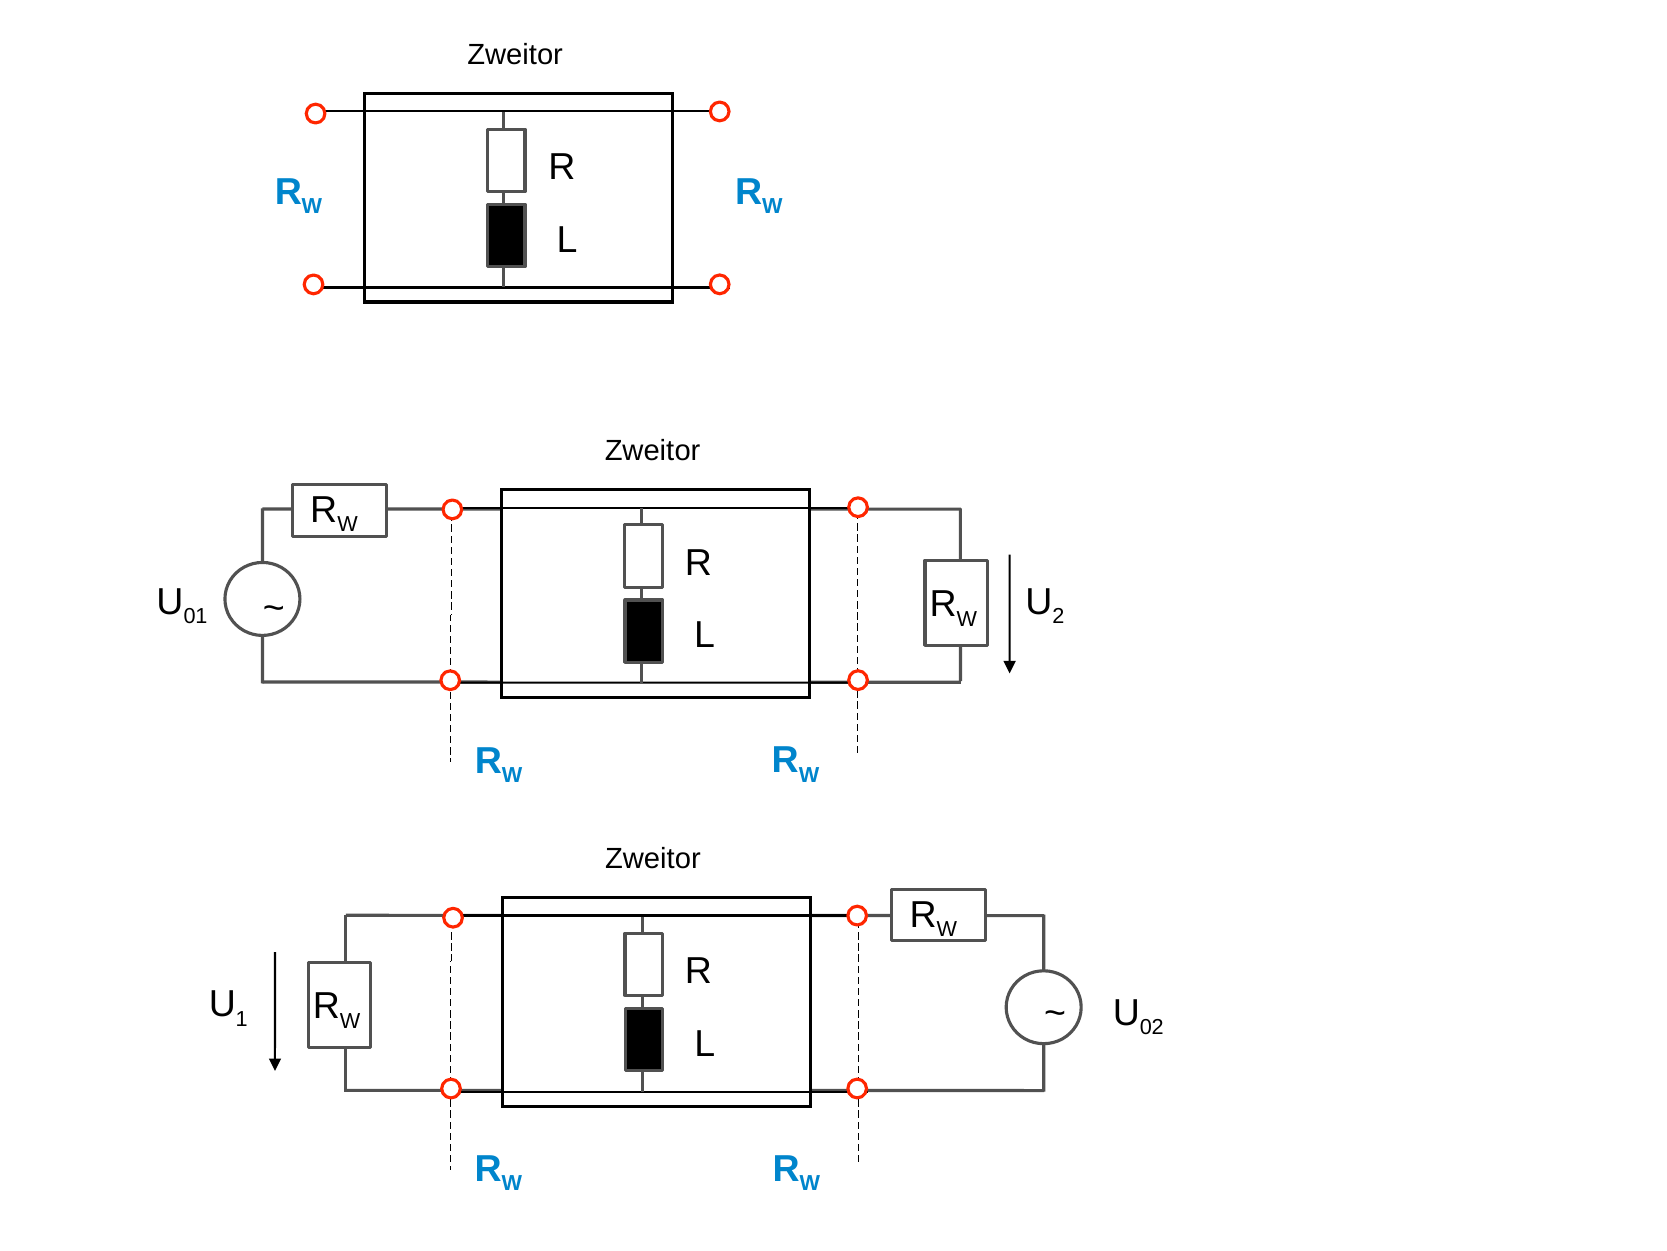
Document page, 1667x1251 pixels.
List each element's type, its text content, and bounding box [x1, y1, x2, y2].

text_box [297, 962, 394, 1049]
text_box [303, 28, 731, 303]
text_box ~ [247, 574, 296, 637]
text_box [642, 508, 810, 682]
text_box U2 [1019, 568, 1096, 640]
text_box L [679, 602, 732, 664]
text_box RW [459, 1135, 538, 1204]
text_box [501, 683, 810, 698]
text_box [1077, 990, 1082, 1024]
text_box RW [757, 1135, 836, 1204]
text_box R [669, 529, 722, 591]
text_box [625, 933, 663, 996]
text_box [625, 1008, 663, 1071]
text_box [663, 966, 670, 988]
text_box [440, 670, 460, 690]
text_box [848, 670, 868, 690]
text_box [624, 524, 663, 588]
text_box [1003, 652, 1016, 674]
text_box [1006, 970, 1068, 1044]
text_box R [670, 937, 723, 1000]
text_box [501, 508, 641, 682]
text_box [643, 916, 811, 1091]
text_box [914, 559, 1011, 646]
text_box [848, 497, 868, 517]
text_box [296, 582, 300, 616]
text_box RW [756, 727, 835, 795]
text_box [502, 1092, 811, 1107]
text_box [443, 908, 463, 928]
text_box U02 [1097, 979, 1184, 1050]
text_box RW [259, 158, 299, 227]
text_box U01 [141, 568, 227, 640]
text_box Zweitor [598, 425, 707, 473]
text_box [502, 916, 642, 1091]
text_box RW [459, 727, 538, 796]
text_box [663, 558, 669, 580]
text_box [891, 881, 992, 953]
text_box [441, 1079, 461, 1098]
text_box ~ [1029, 979, 1077, 1041]
text_box U1 [193, 970, 280, 1042]
text_box [443, 500, 462, 519]
text_box [227, 562, 290, 633]
text_box [502, 897, 811, 915]
text_box Zweitor [598, 833, 708, 881]
text_box [847, 906, 867, 925]
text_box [291, 476, 393, 548]
text_box [625, 599, 663, 663]
text_box L [679, 1010, 732, 1072]
text_box RW [739, 158, 798, 227]
text_box [847, 1079, 867, 1098]
text_box [501, 489, 810, 507]
text_box [268, 1042, 282, 1071]
